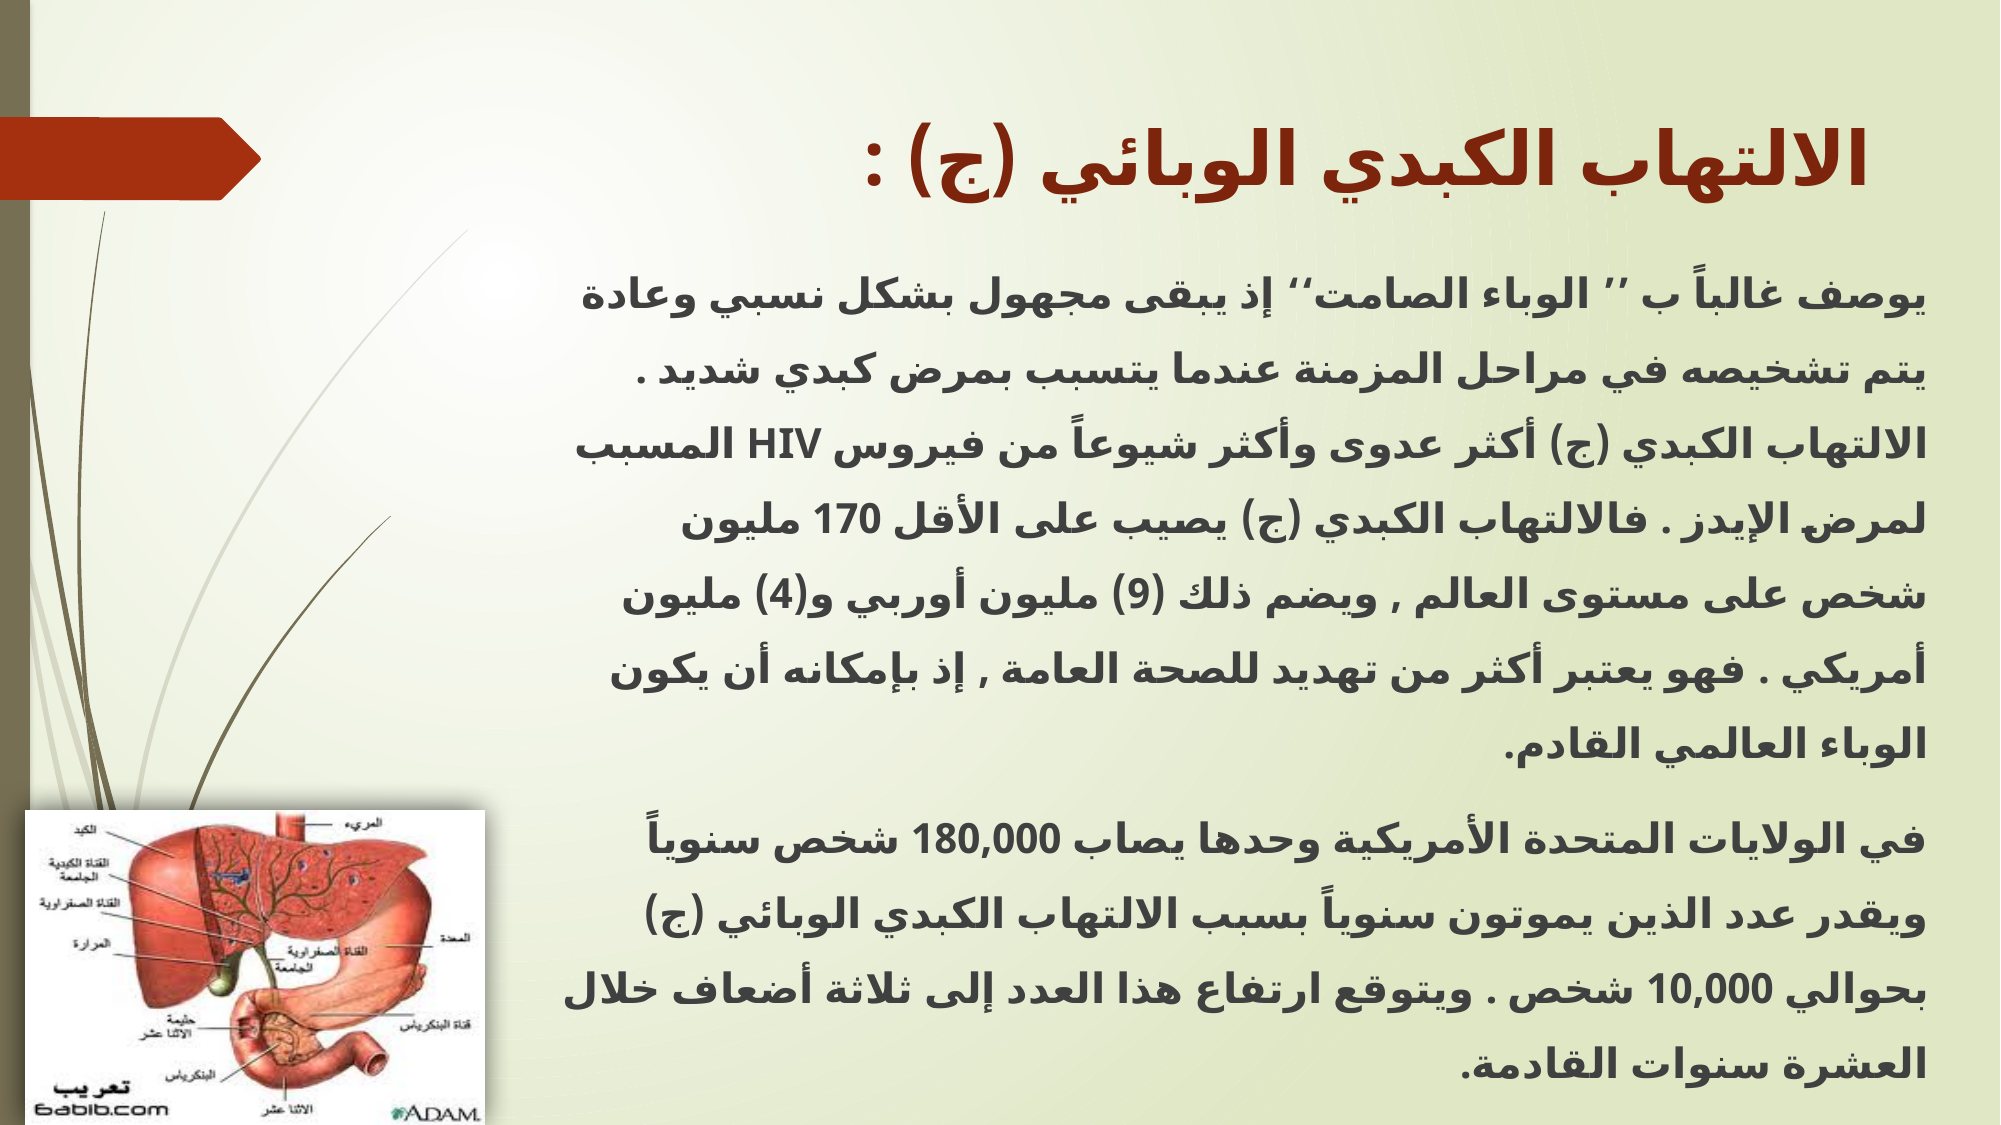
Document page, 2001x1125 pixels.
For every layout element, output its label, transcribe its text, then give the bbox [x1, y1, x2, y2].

picture [25, 810, 485, 1125]
title الالتهاب الكبدي الوبائي (ج) : [425, 102, 1888, 313]
list يوصف غالباً ب ’’ الوباء الصامت‘‘ إذ يبقى مجهول بشكل نسبي وعادة يتم تشخيصه في مراحل المزمنة عندما يتسبب بمرض كبدي شديد . الالتهاب الكبدي (ج) أكثر عدوى وأكثر شيوعاً من فيروس HIV المسبب لمرض الإيدز . فالالتهاب الكبدي (ج) يصيب على الأقل 170 مليون شخص على مستوى العالم , ويضم ذلك (9) مليون أوربي و(4) مليون أمريكي . فهو يعتبر أكثر من تهديد للصحة العامة , إذ بإمكانه أن يكون الوباء العالمي القادم. في الولايات المتحدة الأمريكية وحدها يصاب 180,000 شخص سنوياً ويقدر عدد الذين يموتون سنوياً بسبب الالتهاب الكبدي الوبائي (ج) بحوالي 10,000 شخص . ويتوقع ارتفاع هذا العدد إلى ثلاثة أضعاف خلال العشرة سنوات القادمة. [547, 233, 1944, 854]
